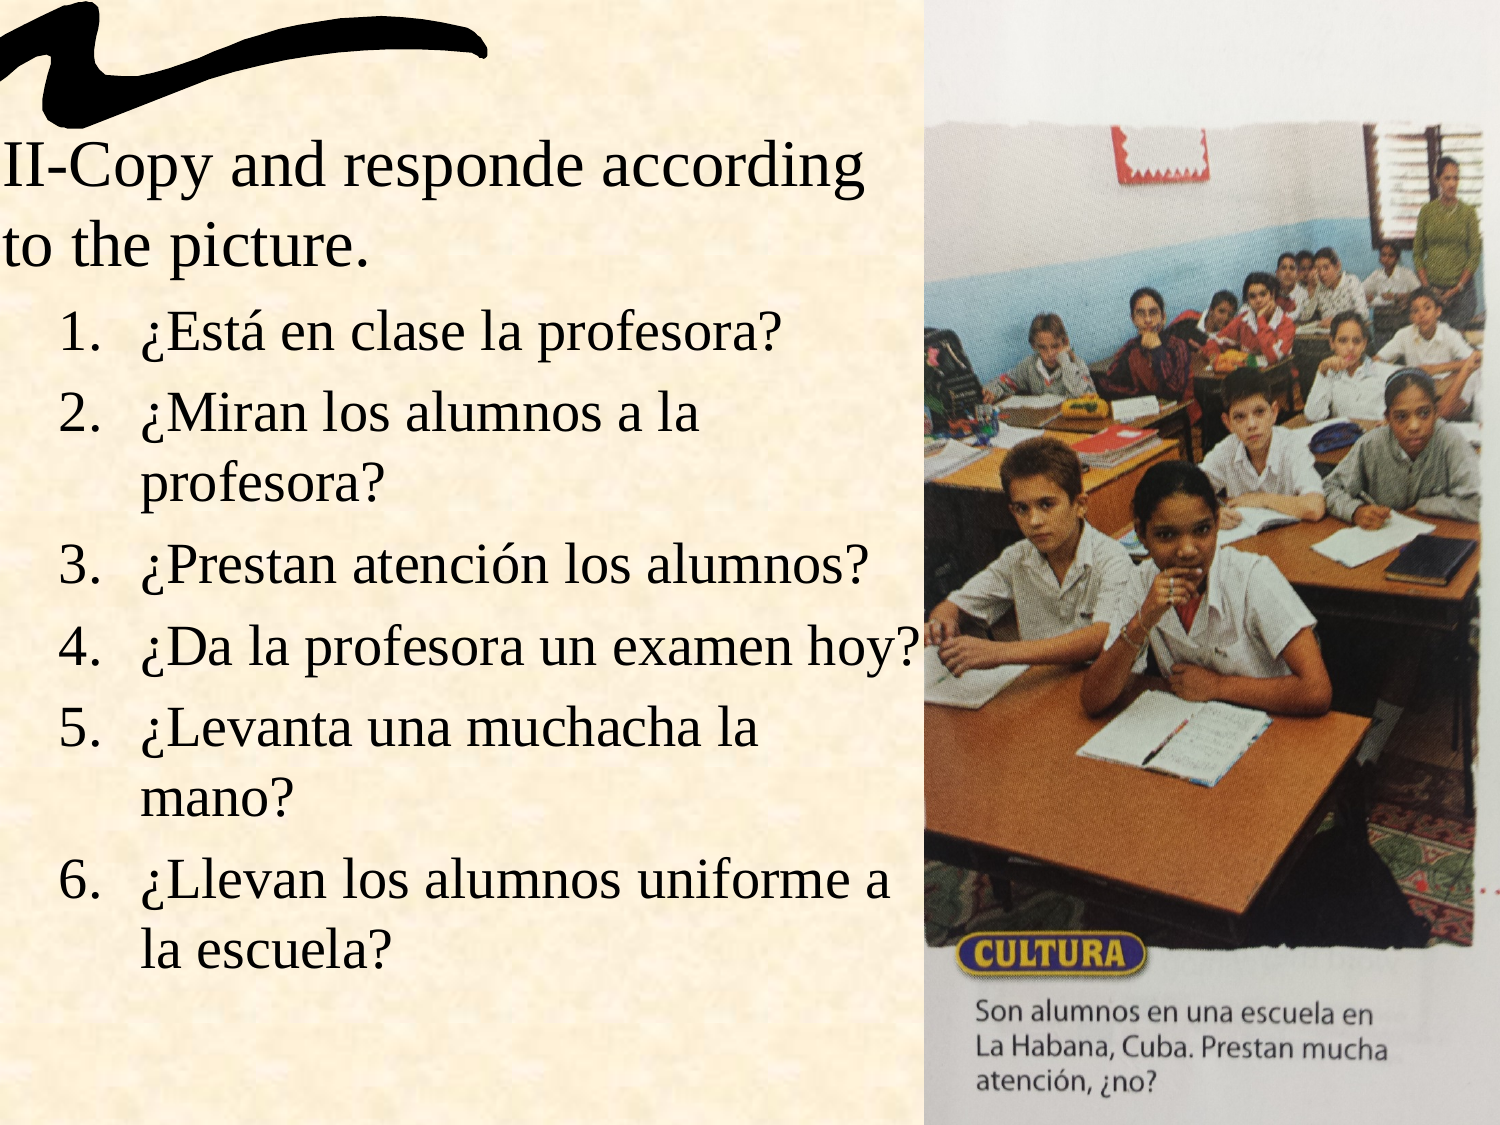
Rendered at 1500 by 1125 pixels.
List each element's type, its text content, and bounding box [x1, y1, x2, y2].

list II-Copy and responde according to the picture. ¿Está en clase la profesora? ¿Miran los alumnos a la profesora? ¿Prestan atención los alumnos? ¿Da la profesora un examen hoy? ¿Levanta una muchacha la mano? ¿Llevan los alumnos uniforme a la escuela? [0, 112, 919, 938]
picture [0, 0, 1500, 1125]
picture [0, 55, 50, 112]
